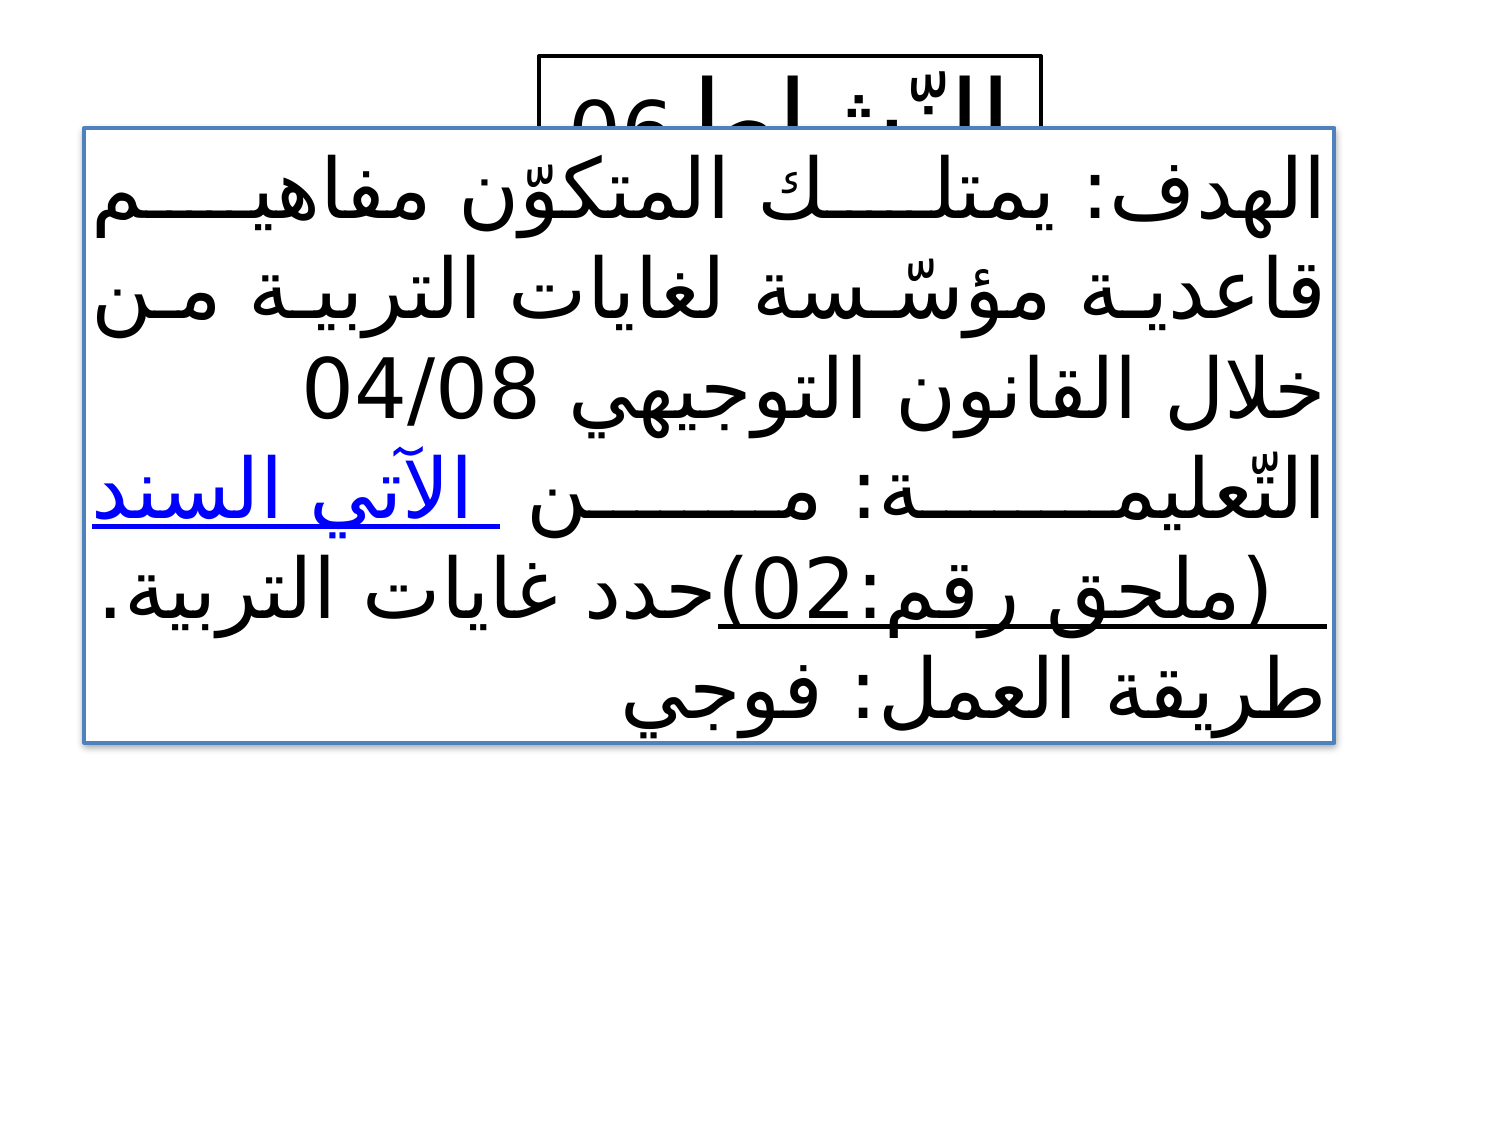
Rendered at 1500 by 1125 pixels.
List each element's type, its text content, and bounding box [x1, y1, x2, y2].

text_box النّشاط06 [537, 54, 1043, 126]
text_box الهدف: يمتلك المتكوّن مفاهيم قاعدية مؤسّسة لغايات التربية من خلال القانون التوجيهي 04/08 التّعليمة: من السند الآتي (ملحق رقم:02) حدد غايات التربية. طريقة العمل: فوجي [84, 127, 1335, 743]
